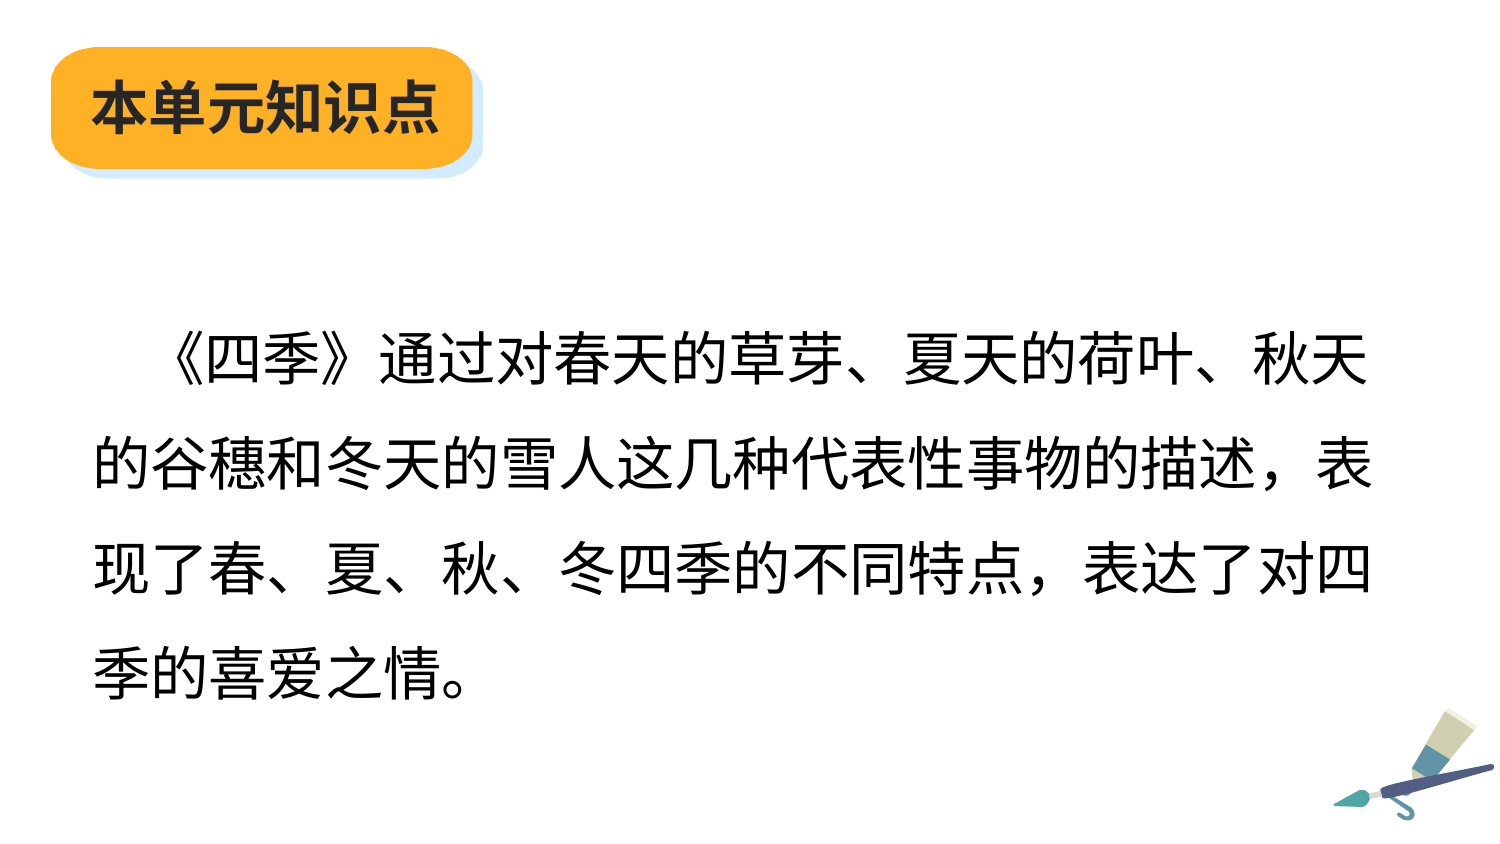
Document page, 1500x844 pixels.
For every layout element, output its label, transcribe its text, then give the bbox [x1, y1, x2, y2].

text_box 《四季》通过对春天的草芽、夏天的荷叶、秋天的谷穗和冬天的雪人这几种代表性事物的描述，表现了春、夏、秋、冬四季的不同特点，表达了对四季的喜爱之情。 [80, 281, 1420, 713]
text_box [1358, 708, 1481, 844]
picture [51, 47, 483, 179]
